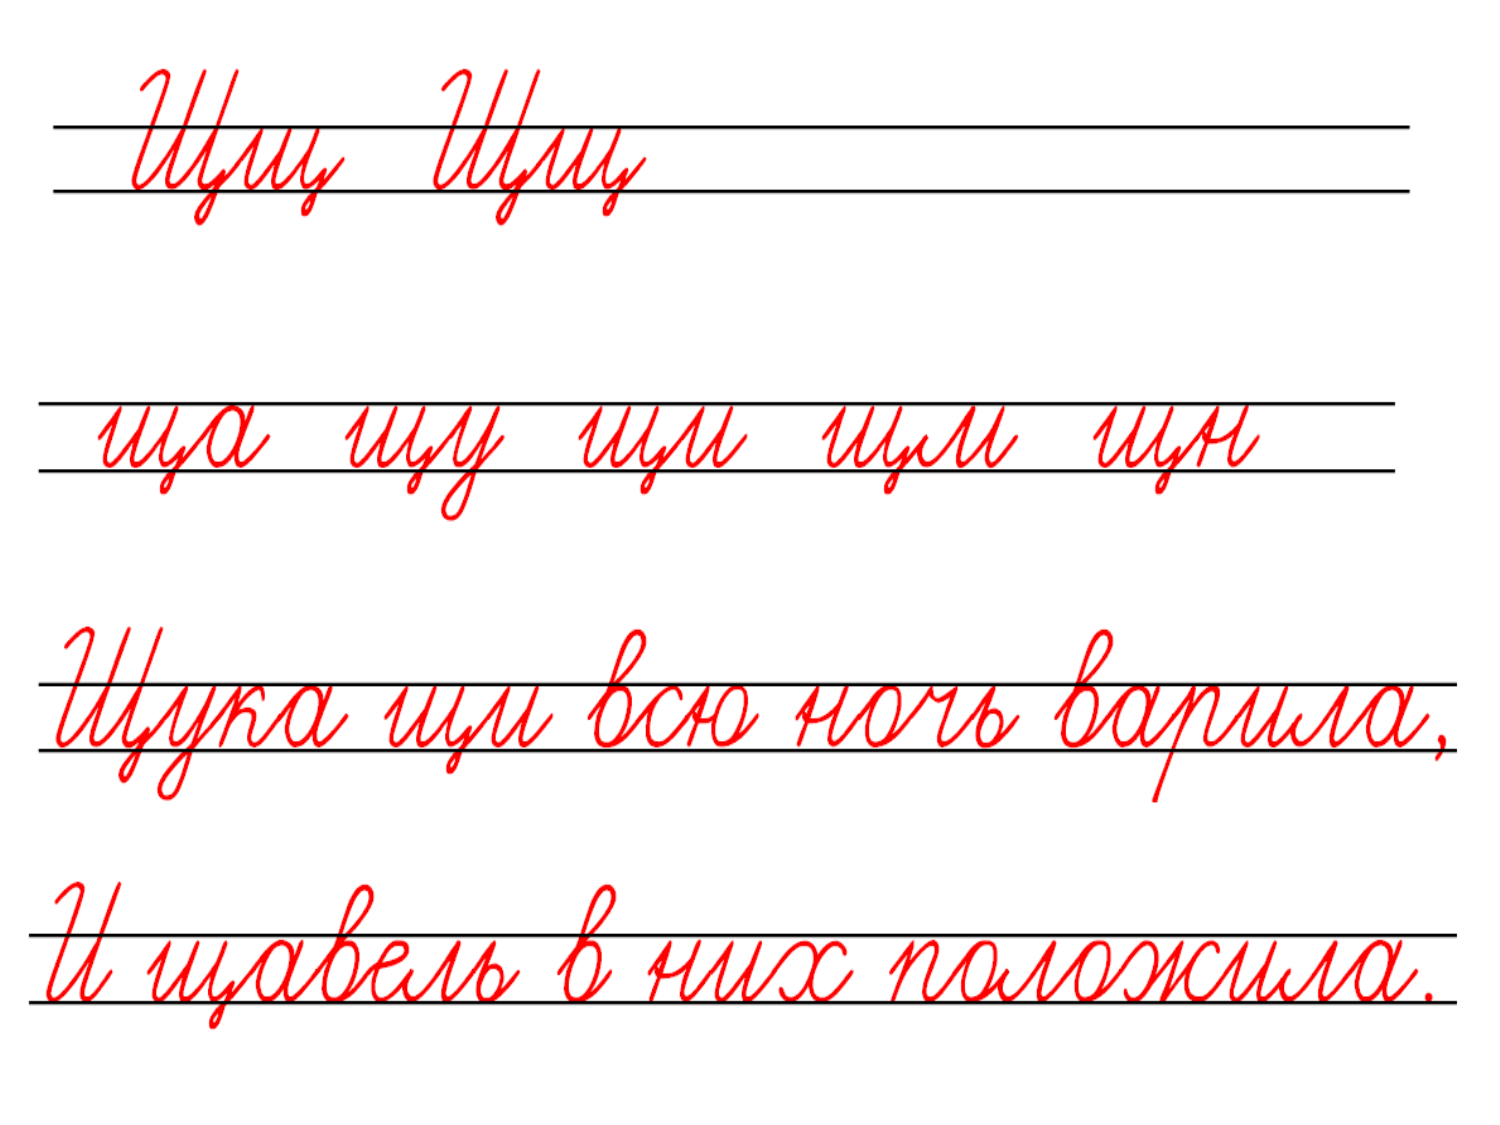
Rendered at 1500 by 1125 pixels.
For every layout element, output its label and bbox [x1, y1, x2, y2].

list [0, 0, 1500, 1125]
